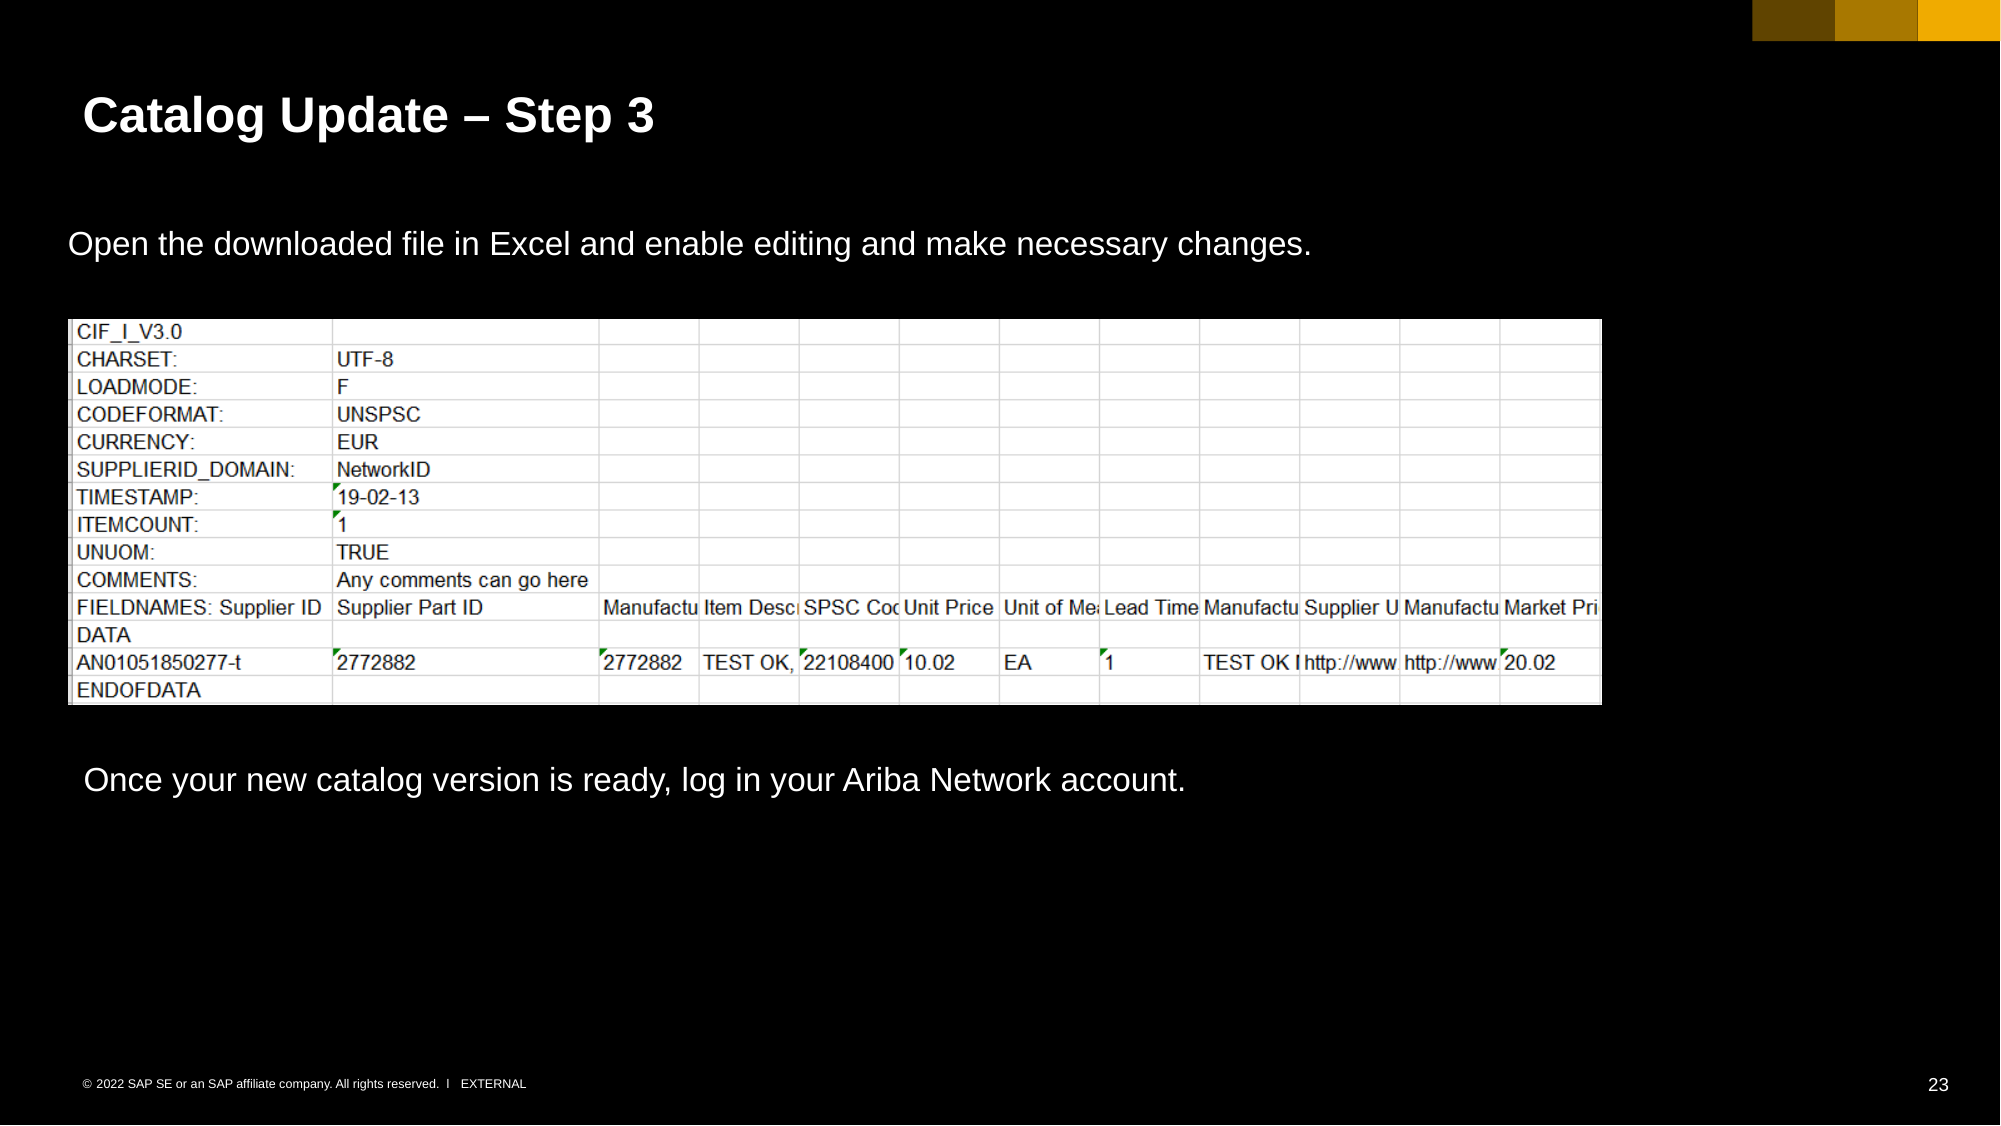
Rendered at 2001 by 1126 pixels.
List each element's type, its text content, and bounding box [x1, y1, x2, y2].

title Catalog Update – Step 3 [82, 82, 1918, 144]
text_box Once your new catalog version is ready, log in your Ariba Network account. [68, 751, 1876, 806]
picture [68, 319, 1602, 705]
text_box Open the downloaded file in Excel and enable editing and make necessary changes. [53, 214, 1947, 270]
